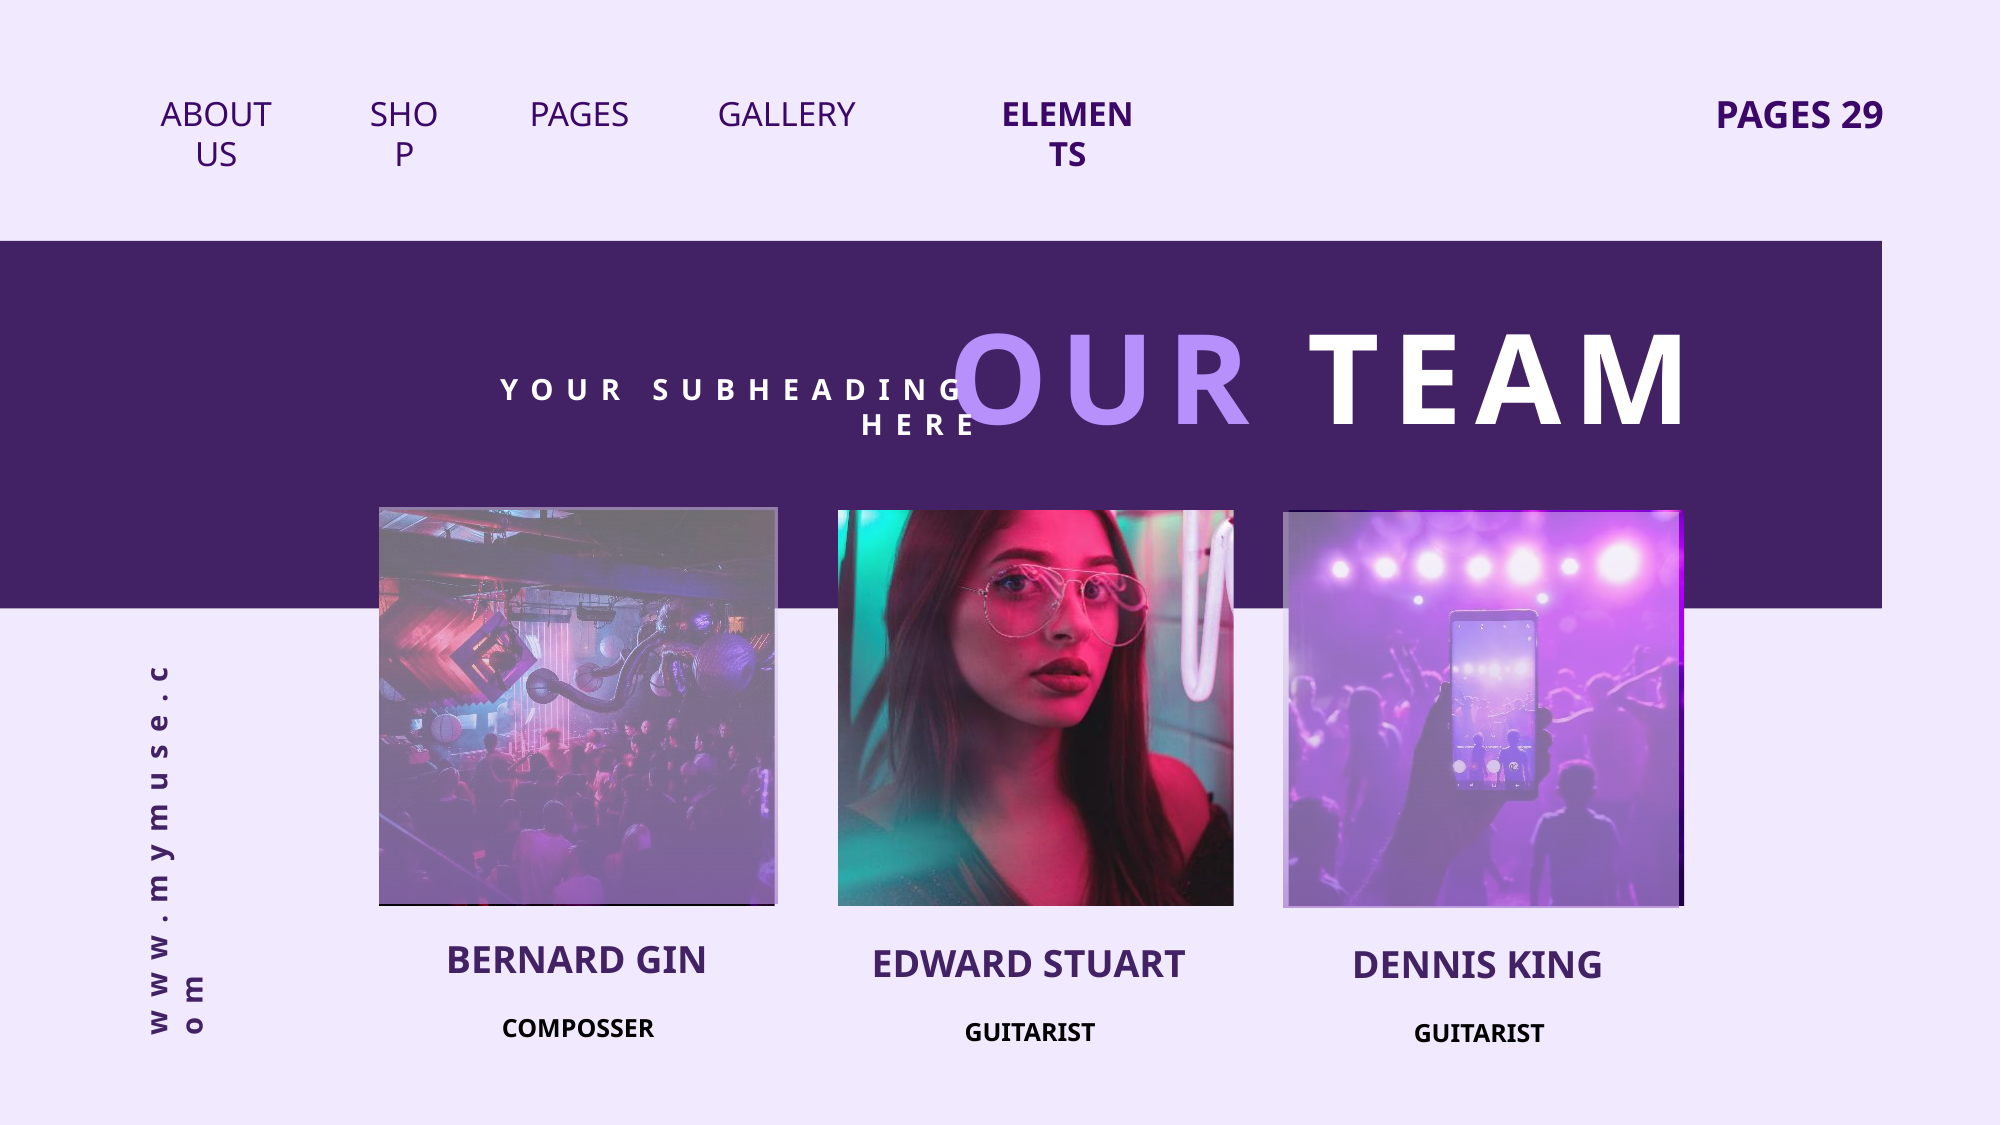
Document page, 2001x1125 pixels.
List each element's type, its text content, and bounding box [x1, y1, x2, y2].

text_box [0, 240, 1883, 609]
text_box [379, 928, 778, 1046]
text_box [831, 932, 1230, 1049]
text_box [378, 507, 778, 905]
text_box [1282, 511, 1680, 909]
text_box PAGES 29 [1700, 83, 1899, 144]
text_box YOUR SUBHEADING HERE [381, 364, 988, 449]
text_box www.mymuse.com [130, 609, 216, 1051]
picture [1288, 510, 1685, 906]
picture [379, 510, 775, 906]
picture [837, 510, 1234, 906]
text_box OUR TEAM [880, 292, 1707, 458]
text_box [130, 85, 1156, 142]
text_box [1280, 933, 1679, 1050]
